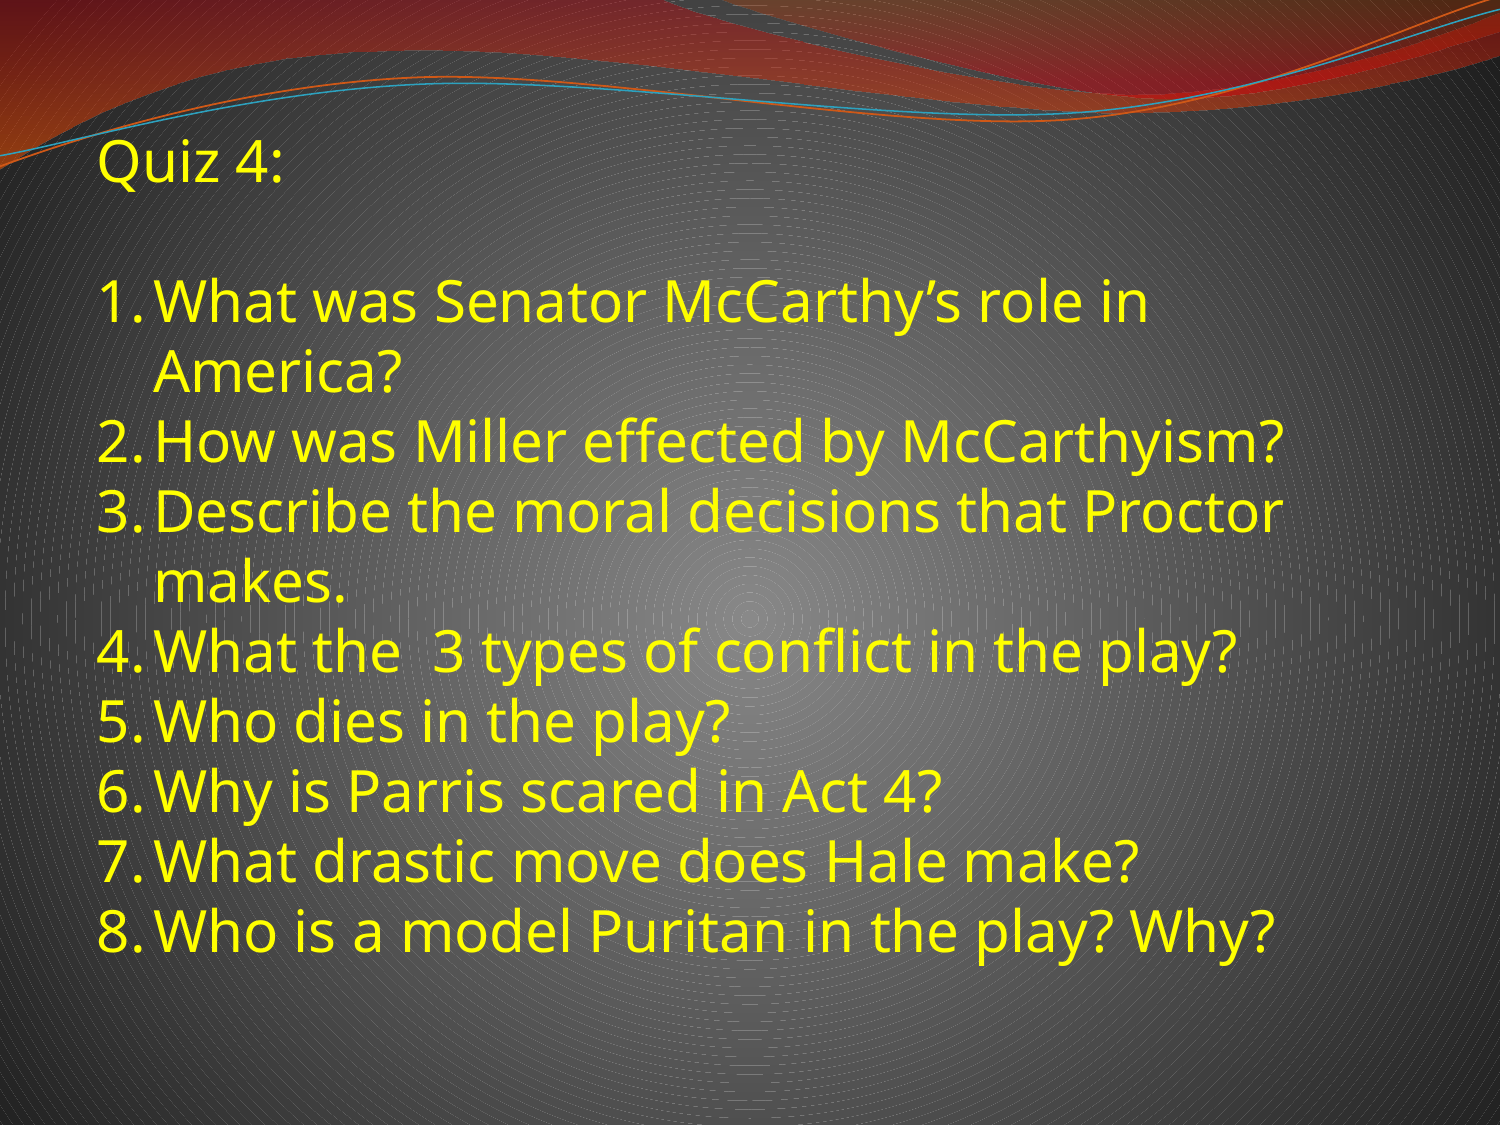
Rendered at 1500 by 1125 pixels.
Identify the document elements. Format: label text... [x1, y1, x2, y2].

text_box Quiz 4: What was Senator McCarthy’s role in America? How was Miller effected by McCarthyism? Describe the moral decisions that Proctor makes. What the 3 types of conflict in the play? Who dies in the play? Why is Parris scared in Act 4? What drastic move does Hale make? Who is a model Puritan in the play? Why? [82, 117, 1395, 972]
